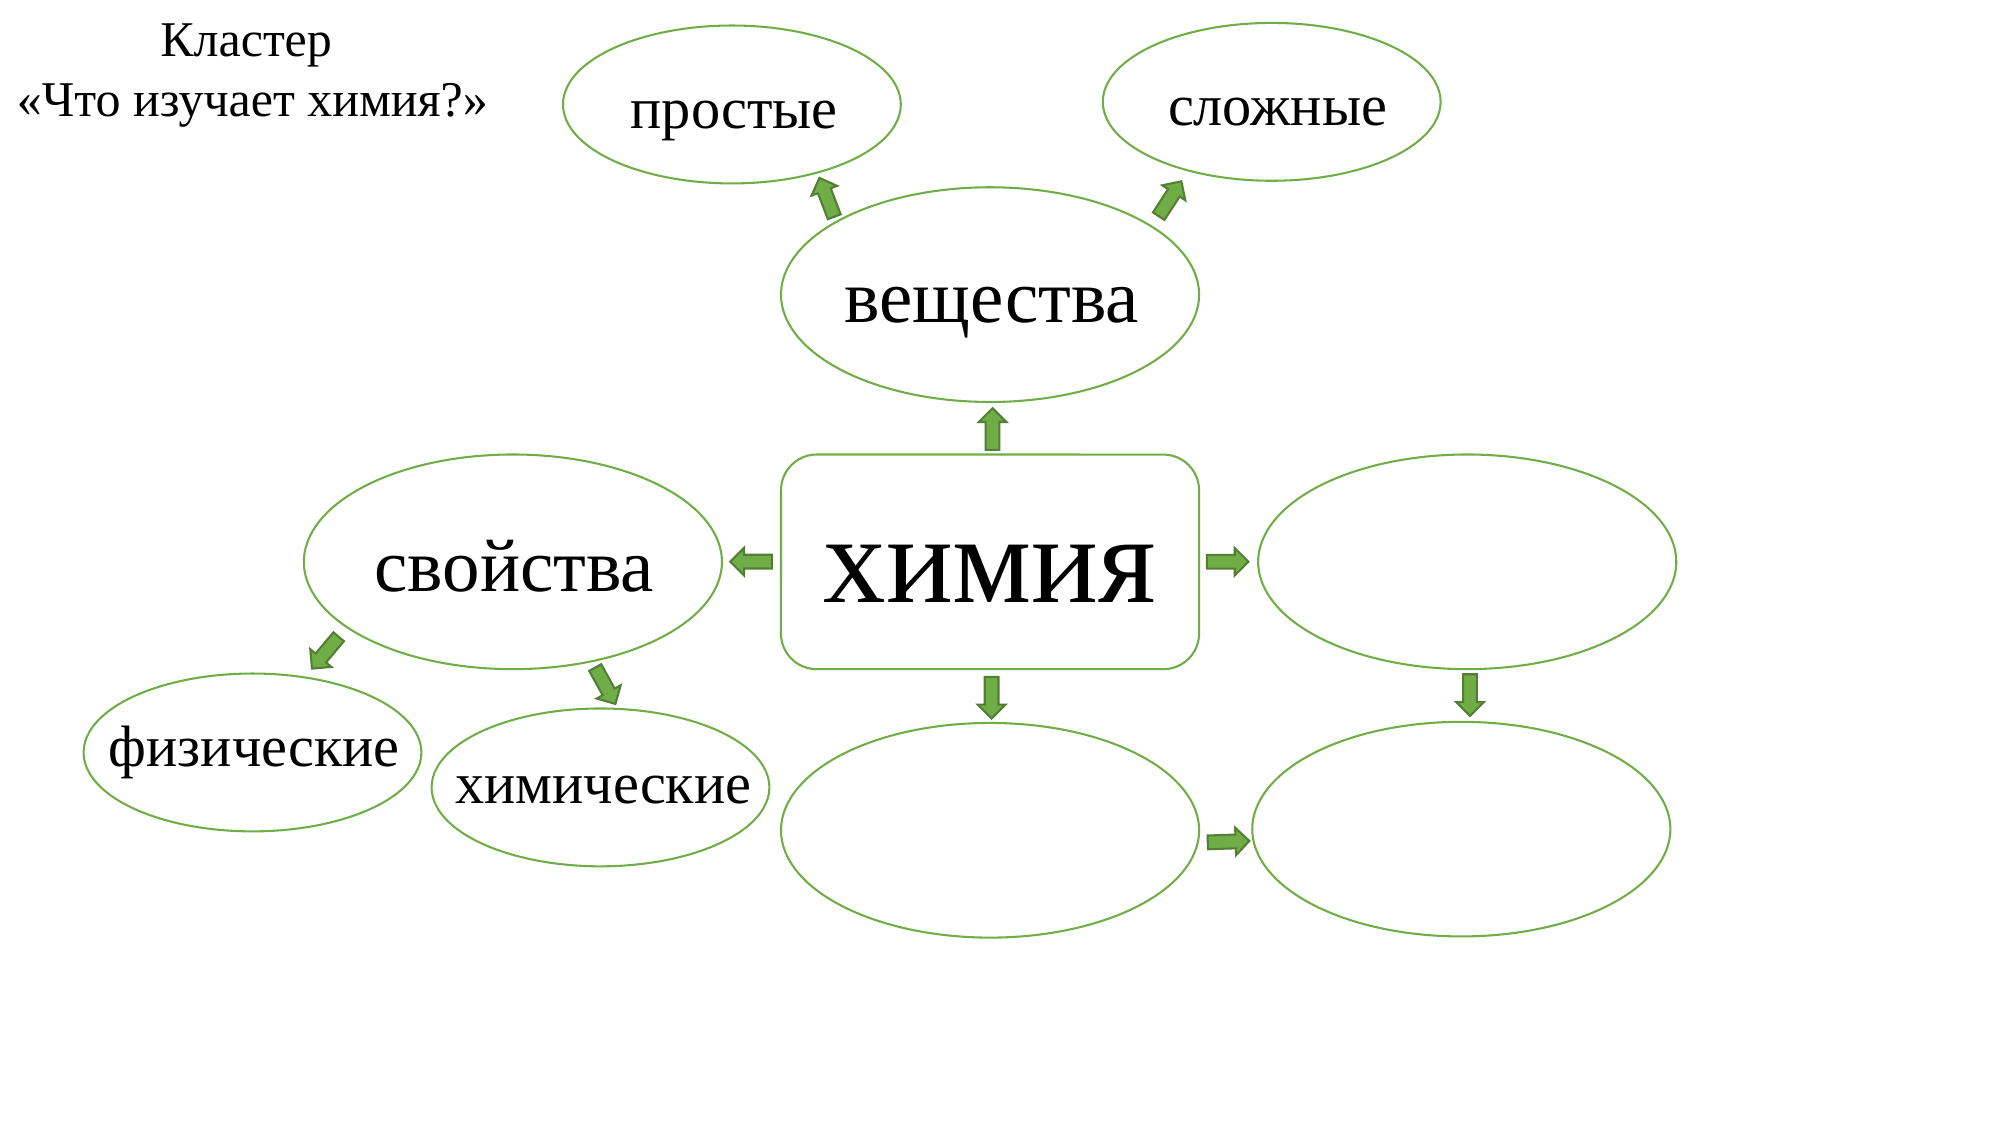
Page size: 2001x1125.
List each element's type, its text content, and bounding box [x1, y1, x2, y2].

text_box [1252, 721, 1671, 937]
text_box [431, 708, 770, 867]
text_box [1102, 22, 1444, 181]
text_box Кластер «Что изучает химия?» [0, 0, 506, 134]
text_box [562, 25, 901, 184]
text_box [83, 673, 422, 832]
text_box [1159, 181, 1184, 187]
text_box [303, 187, 1697, 938]
